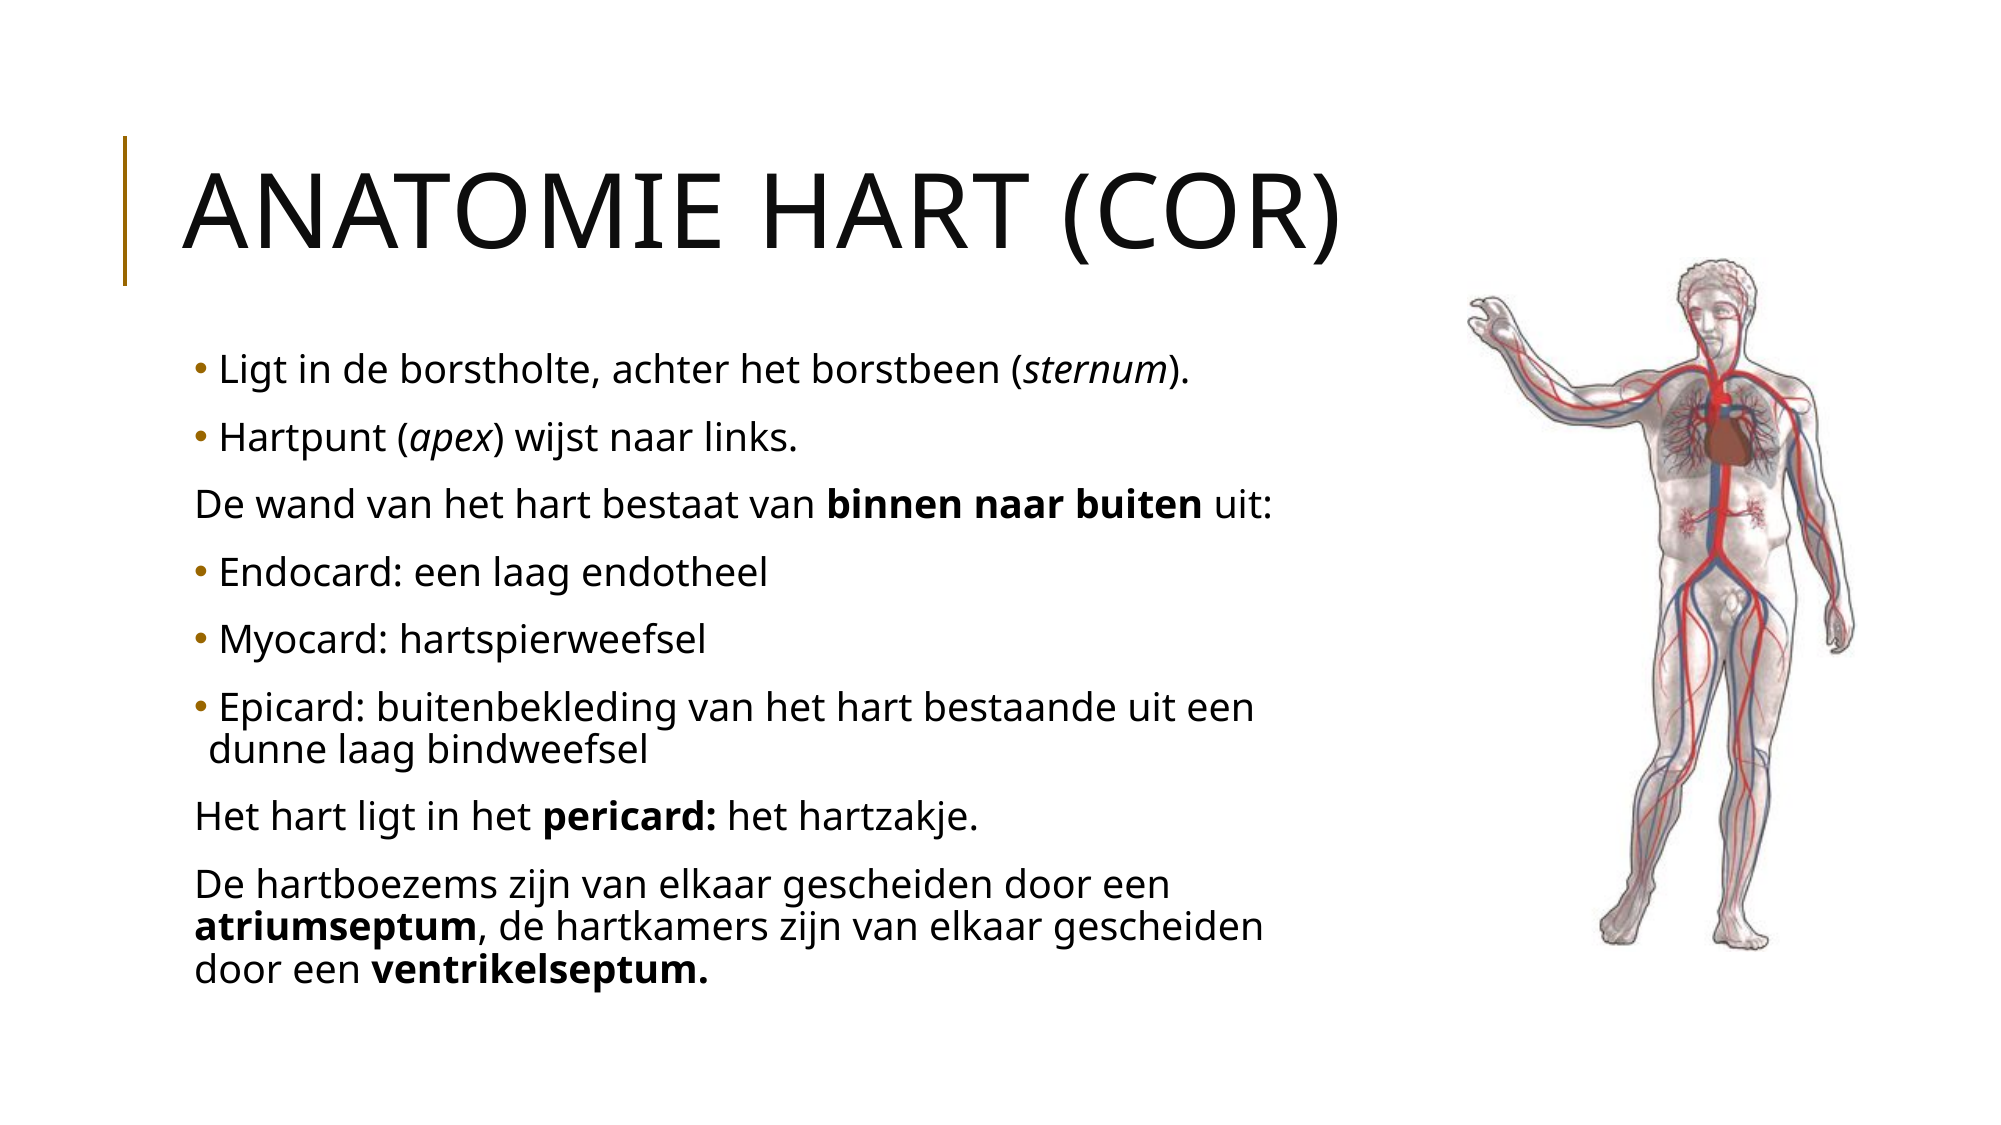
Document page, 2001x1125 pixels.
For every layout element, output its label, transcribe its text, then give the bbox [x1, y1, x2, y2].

title Anatomie hart (COR) [168, 96, 1763, 342]
list Ligt in de borstholte, achter het borstbeen (sternum). Hartpunt (apex) wijst naar links. De wand van het hart bestaat van binnen naar buiten uit: Endocard: een laag endotheel Myocard: hartspierweefsel Epicard: buitenbekleding van het hart bestaande uit een dunne laag bindweefsel Het hart ligt in het pericard: het hartzakje. De hartboezems zijn van elkaar gescheiden door een atriumseptum, de hartkamers zijn van elkaar gescheiden door een ventrikelseptum. [186, 341, 1313, 1002]
picture [1466, 257, 1859, 952]
